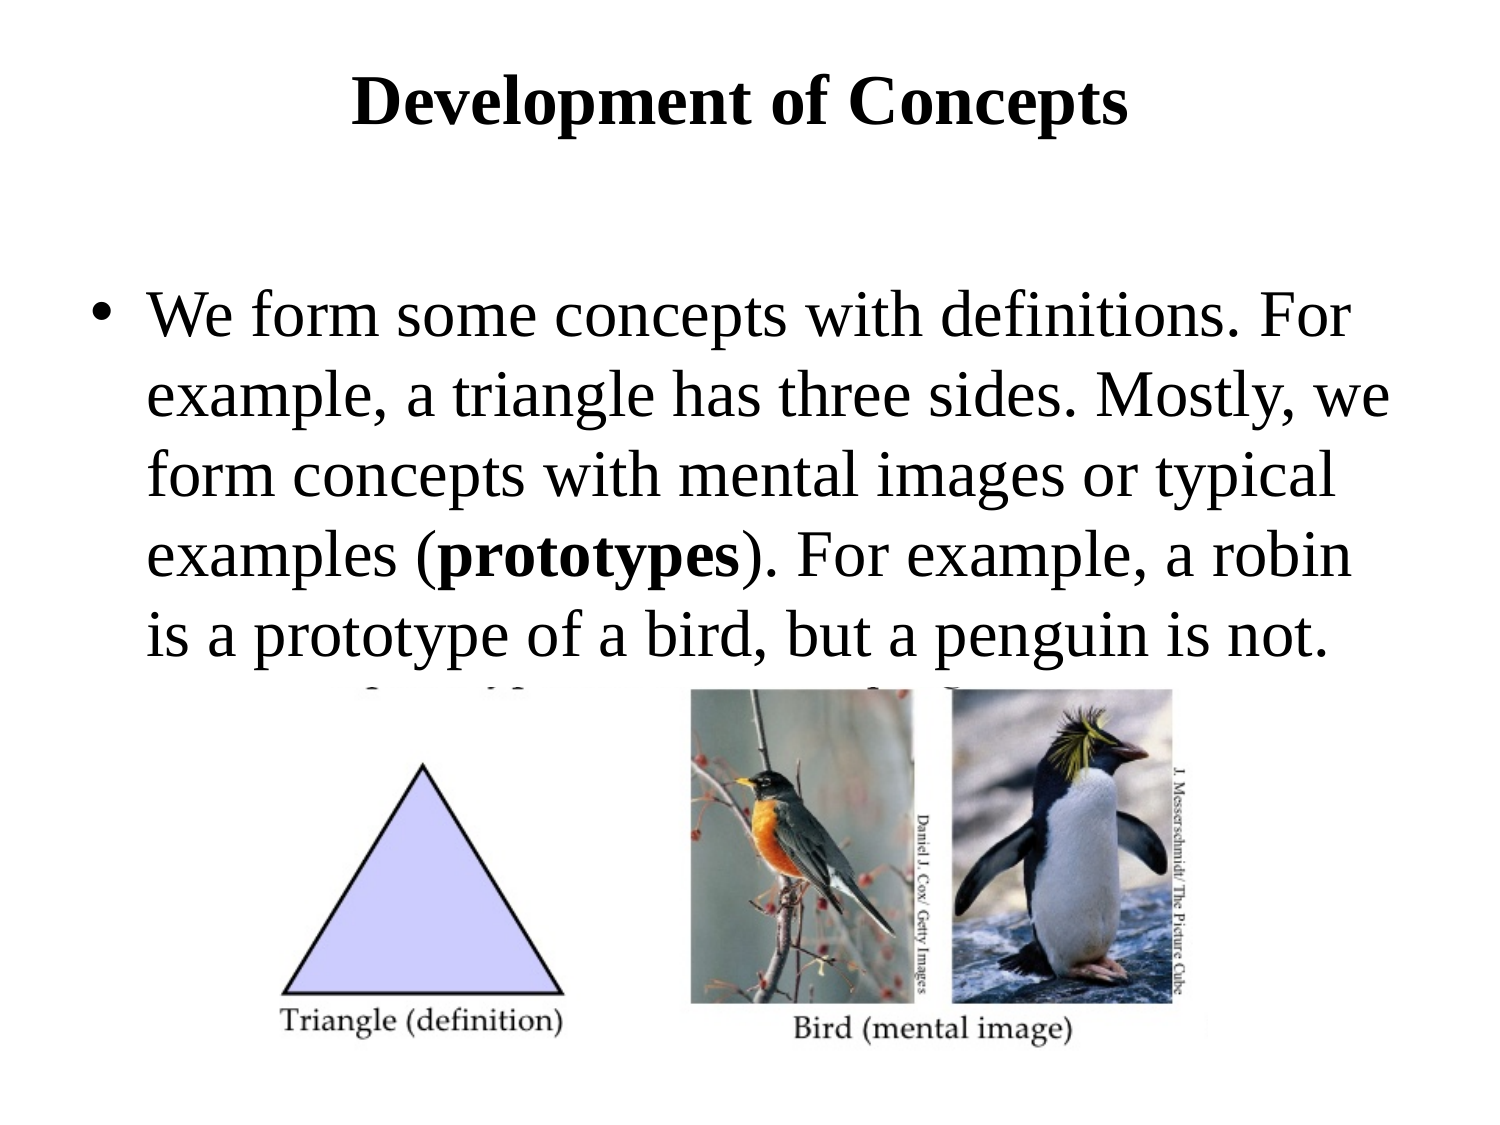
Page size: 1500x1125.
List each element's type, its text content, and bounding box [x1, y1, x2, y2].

list We form some concepts with definitions. For example, a triangle has three sides. Mostly, we form concepts with mental images or typical examples (prototypes). For example, a robin is a prototype of a bird, but a penguin is not. [75, 262, 1425, 1005]
picture [259, 687, 1209, 1080]
title Development of Concepts [75, 45, 1425, 233]
